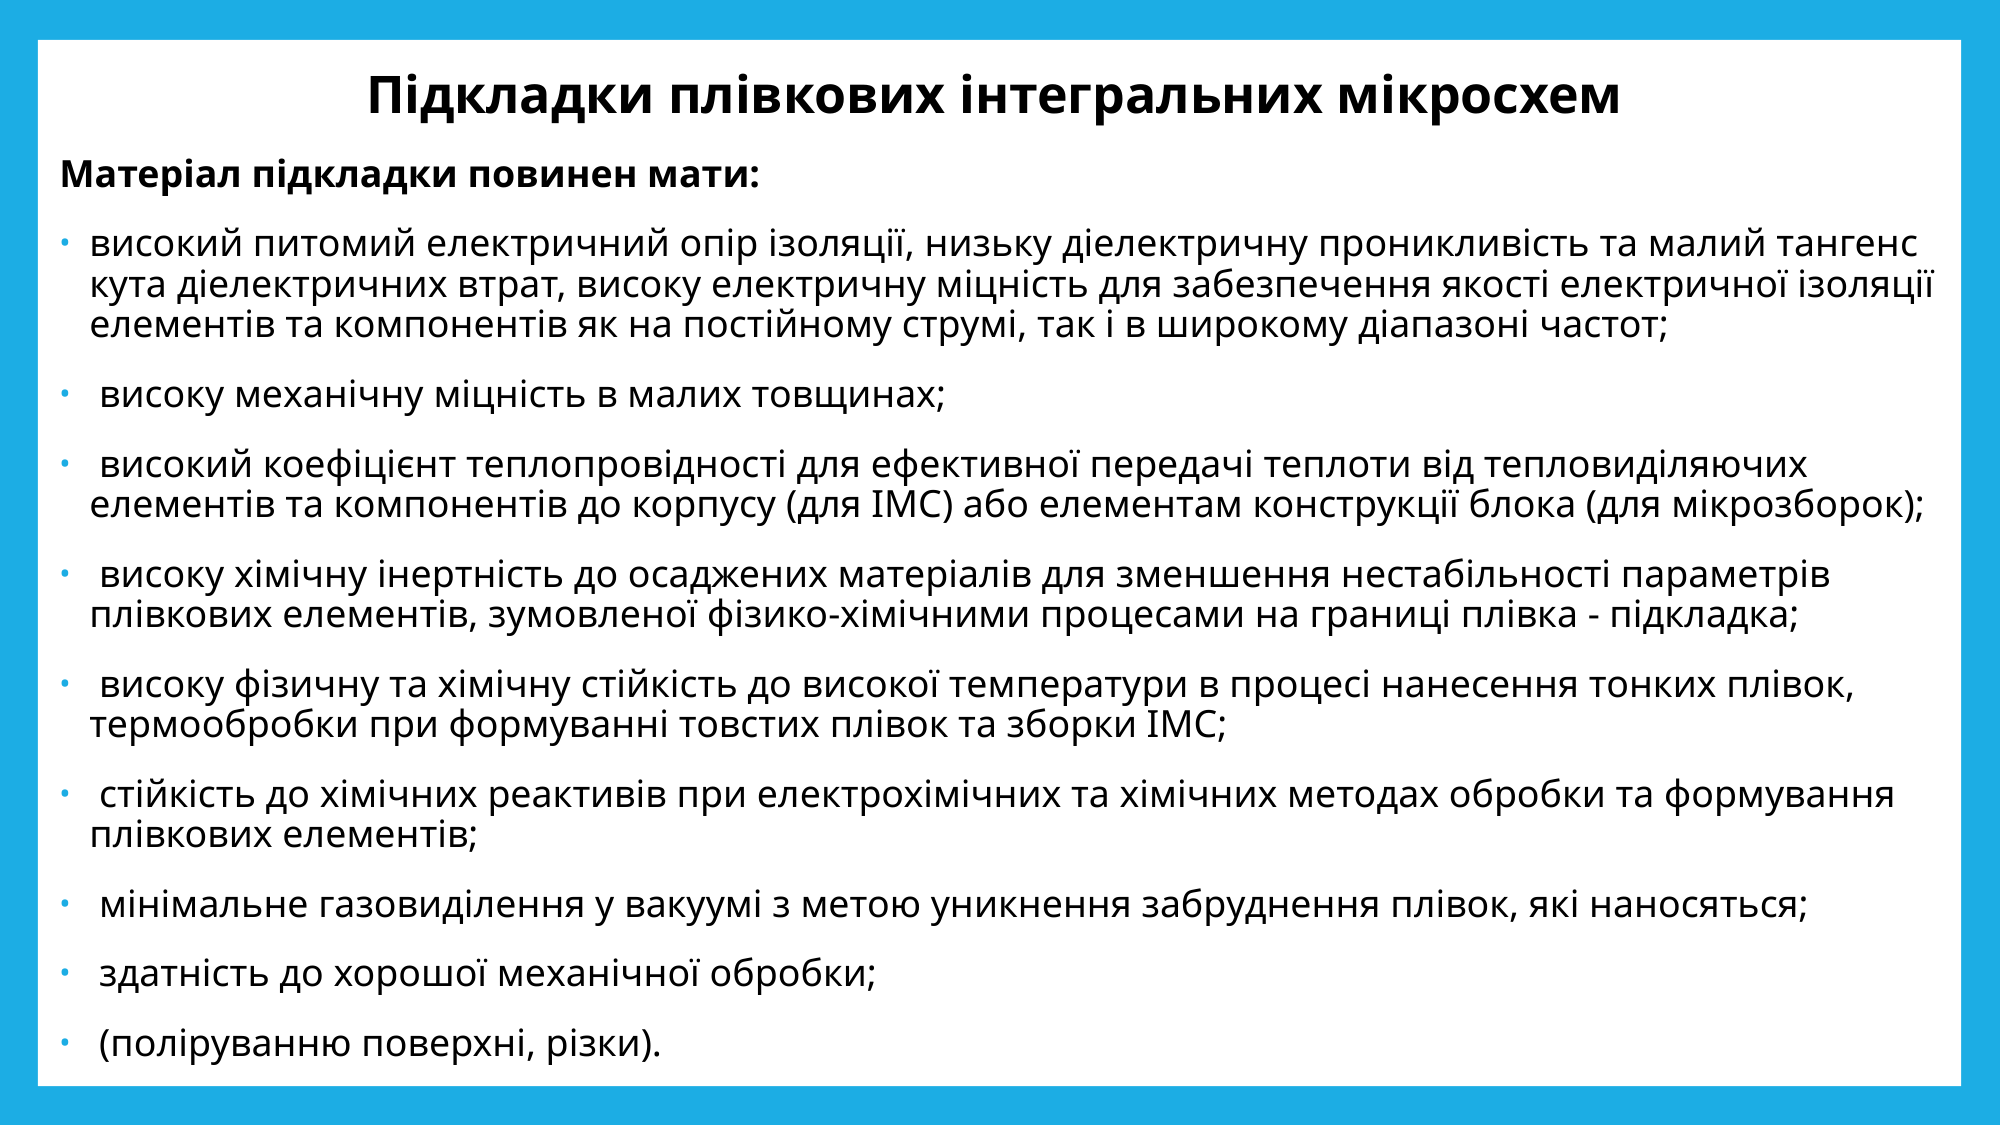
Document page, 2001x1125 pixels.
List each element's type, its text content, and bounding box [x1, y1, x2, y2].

list Матеріал підкладки повинен мати: високий питомий електричний опір ізоляції, низьку діелектричну проникливість та малий тангенс кута діелектричних втрат, високу електричну міцність для забезпечення якості електричної ізоляції елементів та компонентів як на постійному струмі, так і в широкому діапазоні частот; високу механічну міцність в малих товщинах; високий коефіцієнт теплопровідності для ефективної передачі теплоти від тепловиділяючих елементів та компонентів до корпусу (для ІМС) або елементам конструкції блока (для мікрозборок); високу хімічну інертність до осаджених матеріалів для зменшення нестабільності параметрів плівкових елементів, зумовленої фізико-хімічними процесами на границі плівка - підкладка; високу фізичну та хімічну стійкість до високої температури в процесі нанесення тонких плівок, термообробки при формуванні товстих плівок та зборки ІМС; стійкість до хімічних реактивів при електрохімічних та хімічних методах обробки та формування плівкових елементів; мінімальне газовиділення у вакуумі з метою уникнення забруднення плівок, які наносяться; здатність до хорошої механічної обробки; (поліруванню поверхні, різки). [36, 147, 1953, 1125]
title Підкладки плівкових інтегральних мікросхем [158, 60, 1832, 147]
